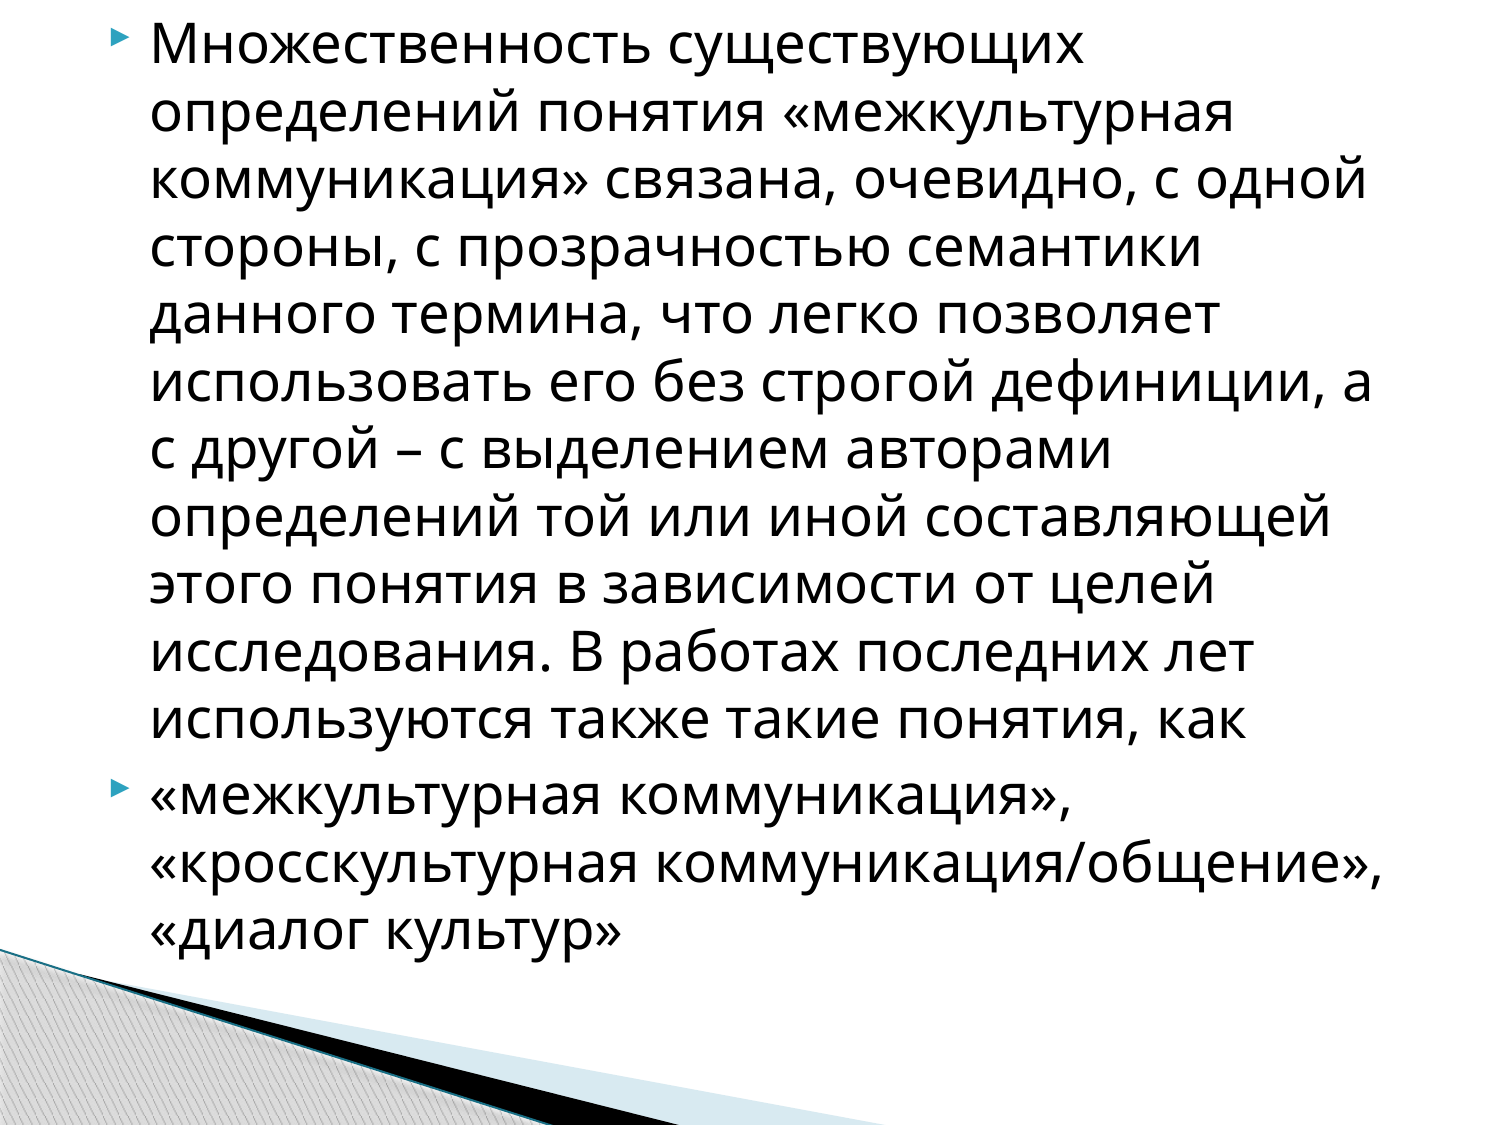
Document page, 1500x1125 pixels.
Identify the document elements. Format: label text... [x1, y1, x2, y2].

list Множественность существующих определений понятия «межкультурная коммуникация» связана, очевидно, с одной стороны, с прозрачностью семантики данного термина, что легко позволяет использовать его без строгой дефиниции, а с другой – с выделением авторами определений той или иной составляющей этого понятия в зависимости от целей исследования. В работах последних лет используются также такие понятия, как «межкультурная коммуникация», «кросскультурная коммуникация/общение», «диалог культур» [75, 0, 1425, 1090]
